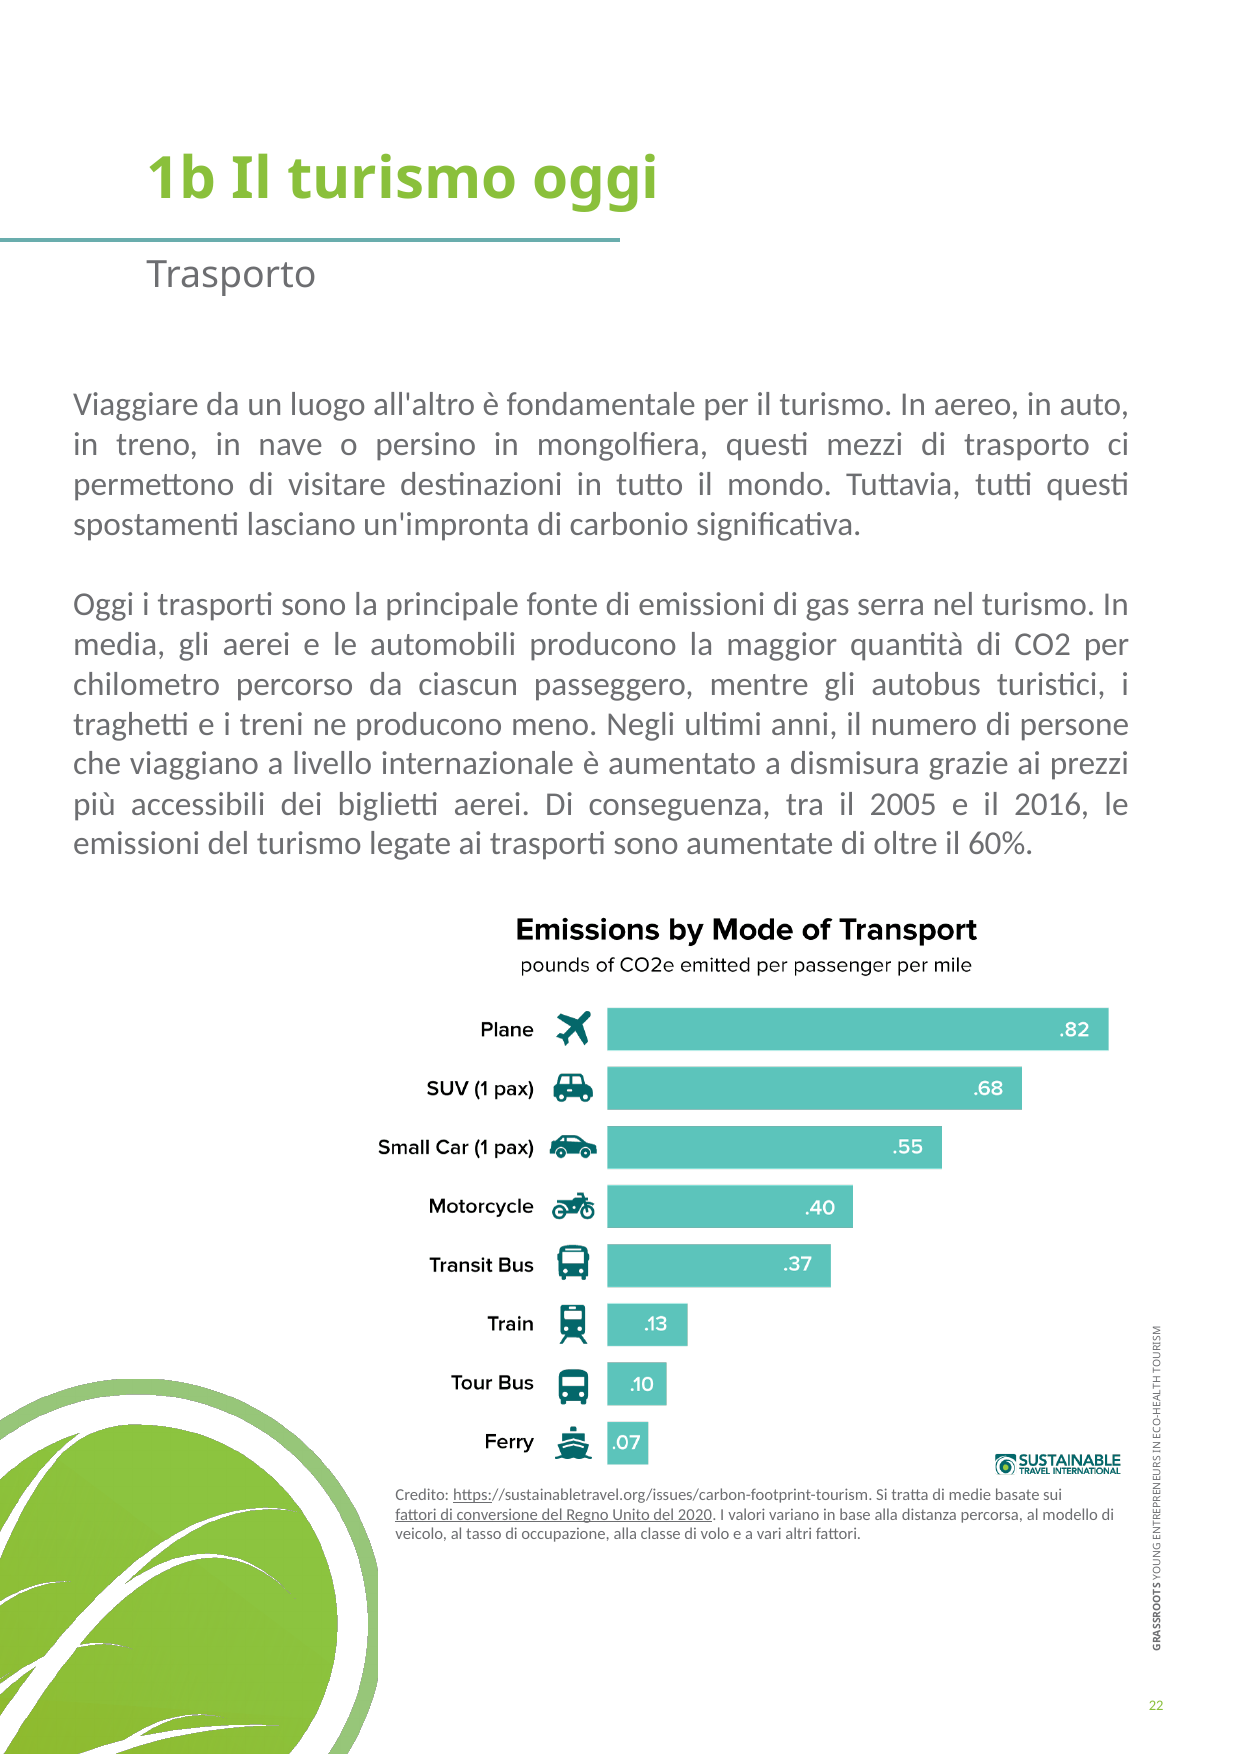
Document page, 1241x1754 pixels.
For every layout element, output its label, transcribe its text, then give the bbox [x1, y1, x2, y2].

list Viaggiare da un luogo all'altro è fondamentale per il turismo. In aereo, in auto, in treno, in nave o persino in mongolfiera, questi mezzi di trasporto ci permettono di visitare destinazioni in tutto il mondo. Tuttavia, tutti questi spostamenti lasciano un'impronta di carbonio significativa. Oggi i trasporti sono la principale fonte di emissioni di gas serra nel turismo. In media, gli aerei e le automobili producono la maggior quantità di CO2 per chilometro percorso da ciascun passeggero, mentre gli autobus turistici, i traghetti e i treni ne producono meno. Negli ultimi anni, il numero di persone che viaggiano a livello internazionale è aumentato a dismisura grazie ai prezzi più accessibili dei biglietti aerei. Di conseguenza, tra il 2005 e il 2016, le emissioni del turismo legate ai trasporti sono aumentate di oltre il 60%. [58, 374, 1147, 1589]
list Trasporto [131, 242, 1109, 371]
slide_number 22 [1125, 1666, 1187, 1743]
picture [0, 1379, 378, 1754]
text_box Credito: https://sustainabletravel.org/issues/carbon-footprint-tourism. Si tratta di medie basate sui fattori di conversione del Regno Unito del 2020. I valori variano in base alla distanza percorsa, al modello di veicolo, al tasso di occupazione, alla classe di volo e a vari altri fattori. [380, 1495, 1133, 1551]
list 1b Il turismo oggi [131, 132, 1109, 242]
picture [355, 892, 1135, 1488]
